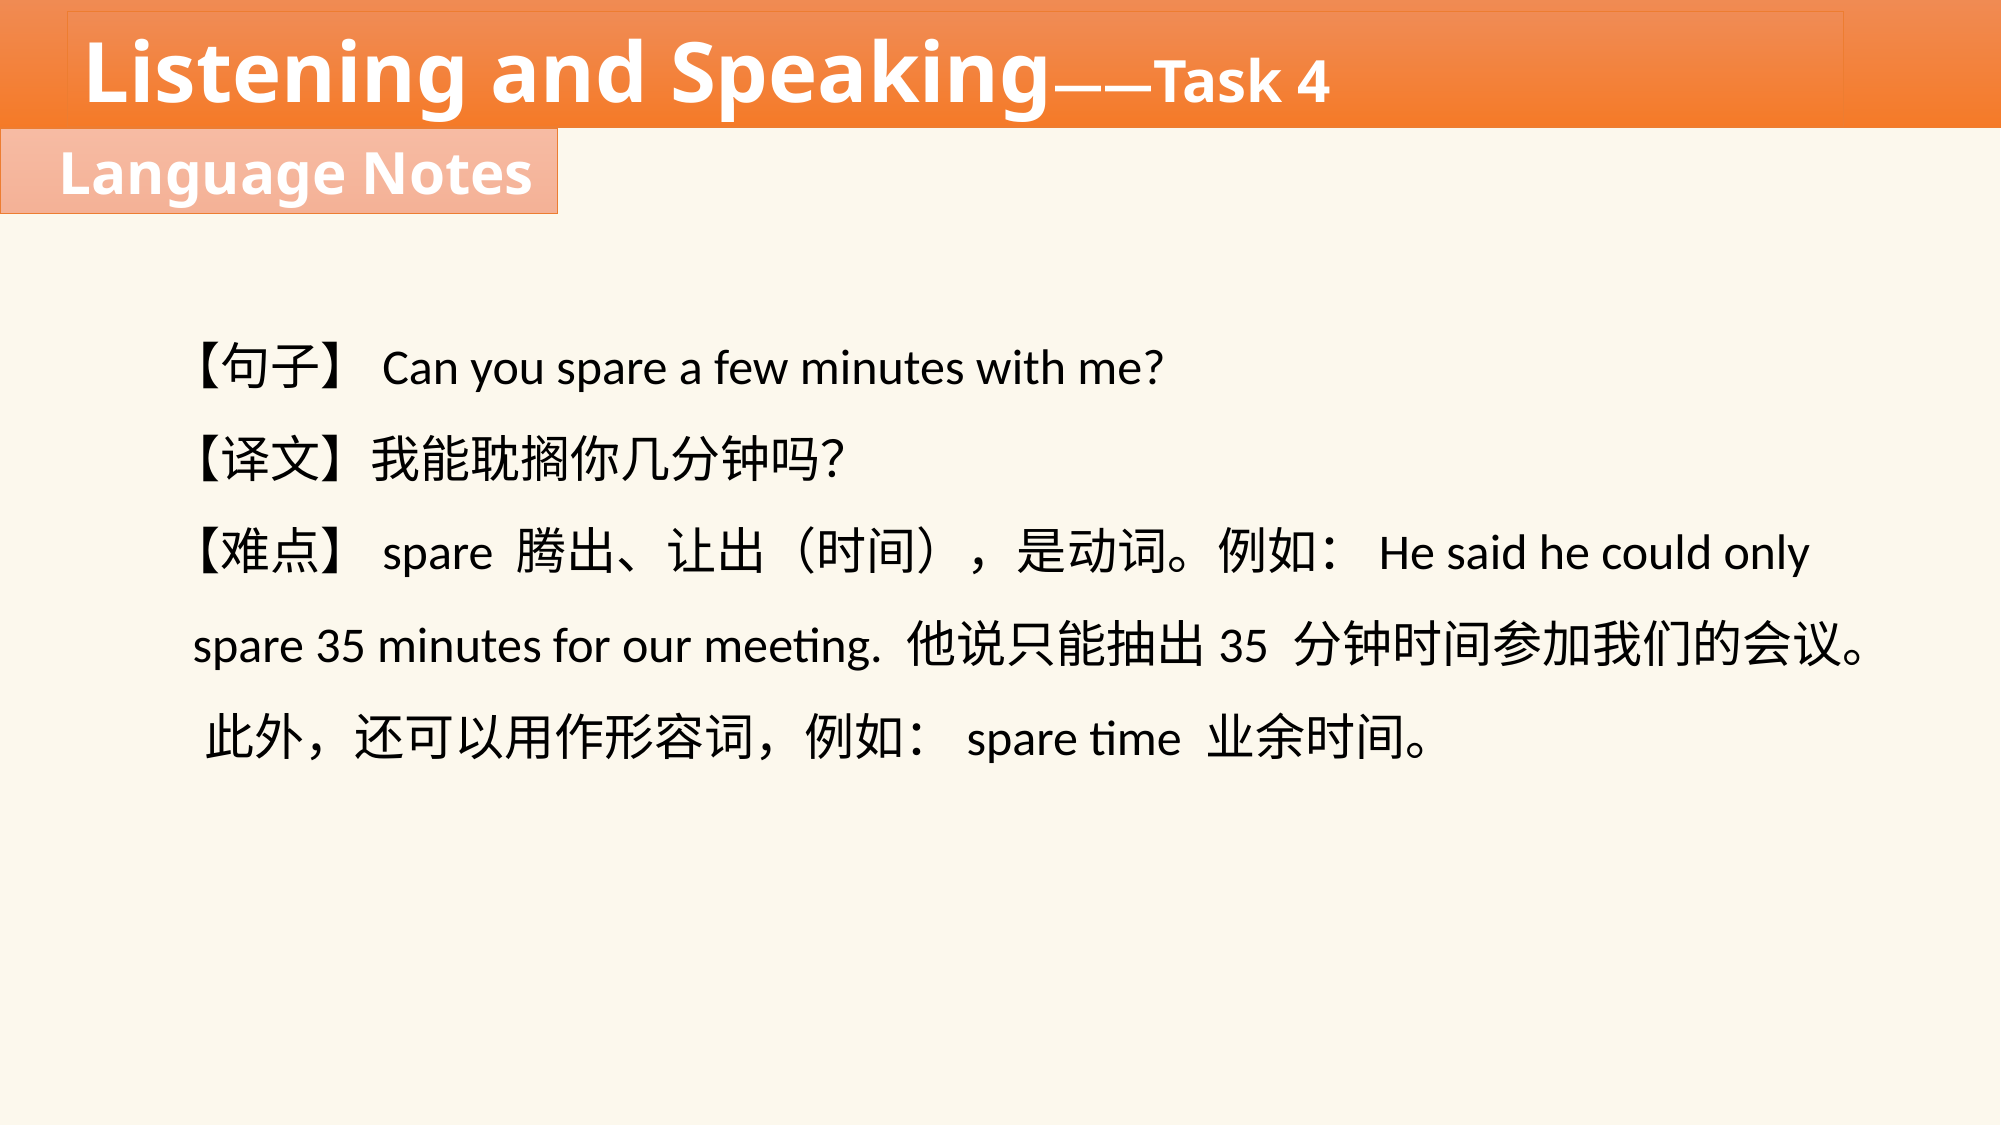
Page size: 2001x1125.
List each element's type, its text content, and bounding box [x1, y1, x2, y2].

text_box Language Notes [0, 128, 558, 214]
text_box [0, 0, 2000, 128]
list 【句子】Can you spare a few minutes with me? 【译文】我能耽搁你几分钟吗？ 【难点】spare 腾出、让出（时间），是动词。例如：He said he could only spare 35 minutes for our meeting. 他说只能抽出35 分钟时间参加我们的会议。 此外，还可以用作形容词，例如：spare time 业余时间。 [155, 314, 1868, 1094]
